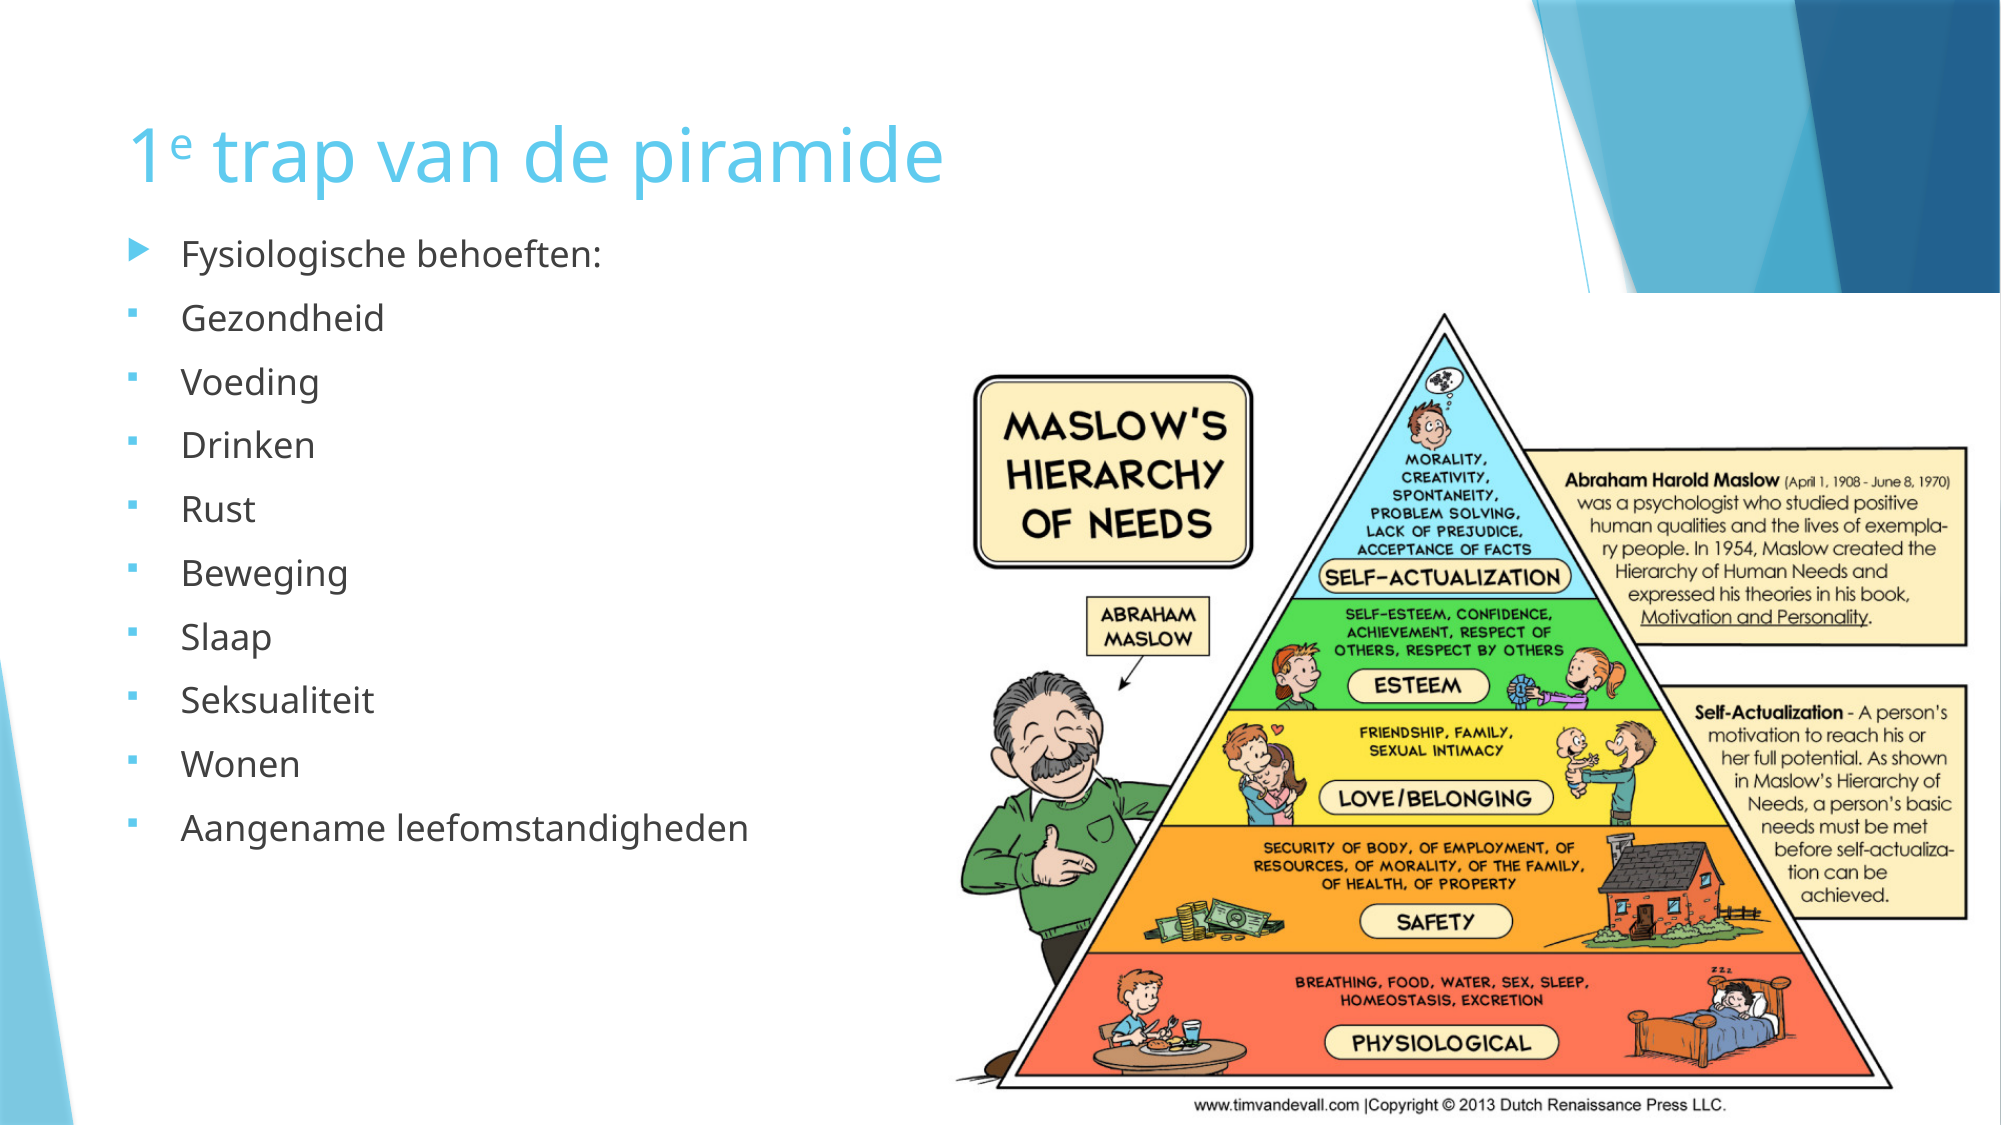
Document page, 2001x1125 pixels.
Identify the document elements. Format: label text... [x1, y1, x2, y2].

picture [923, 293, 2000, 1125]
list Fysiologische behoeften: Gezondheid Voeding Drinken Rust Beweging Slaap Seksualiteit Wonen Aangename leefomstandigheden [111, 223, 1522, 861]
title 1e trap van de piramide [111, 99, 1522, 223]
